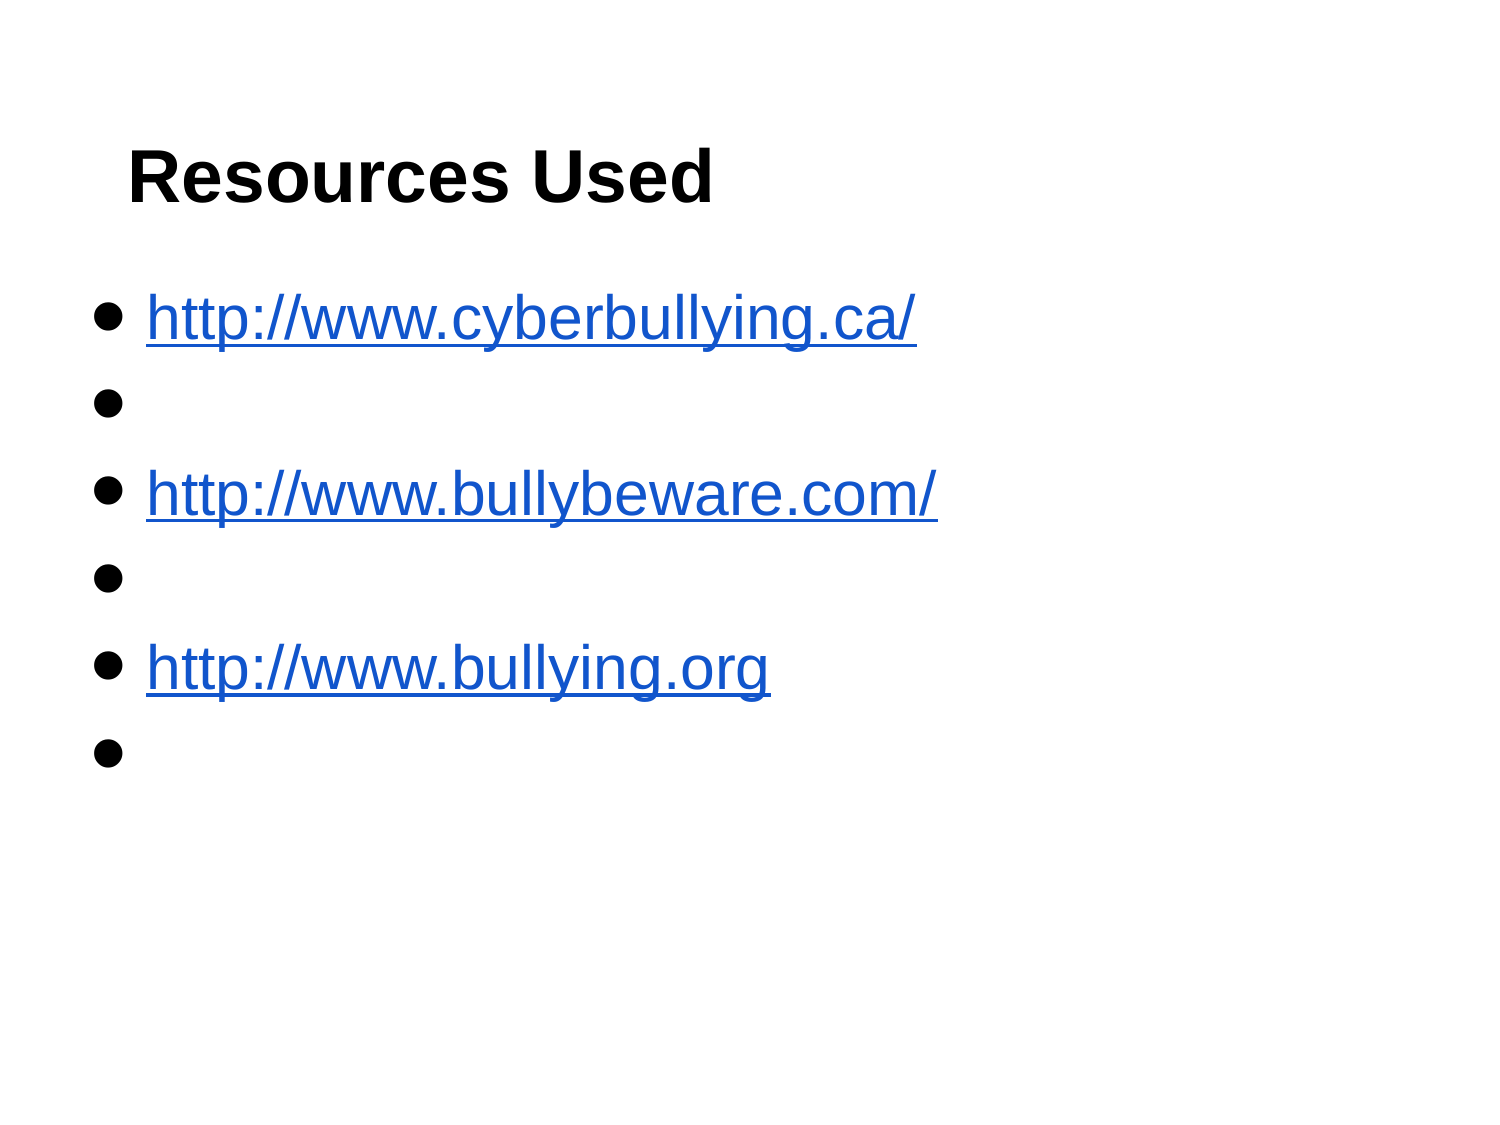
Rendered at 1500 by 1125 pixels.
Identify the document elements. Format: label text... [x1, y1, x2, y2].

list http://www.cyberbullying.ca/ http://www.bullybeware.com/ http://www.bullying.org [75, 262, 1425, 931]
title Resources Used [75, 14, 1425, 233]
